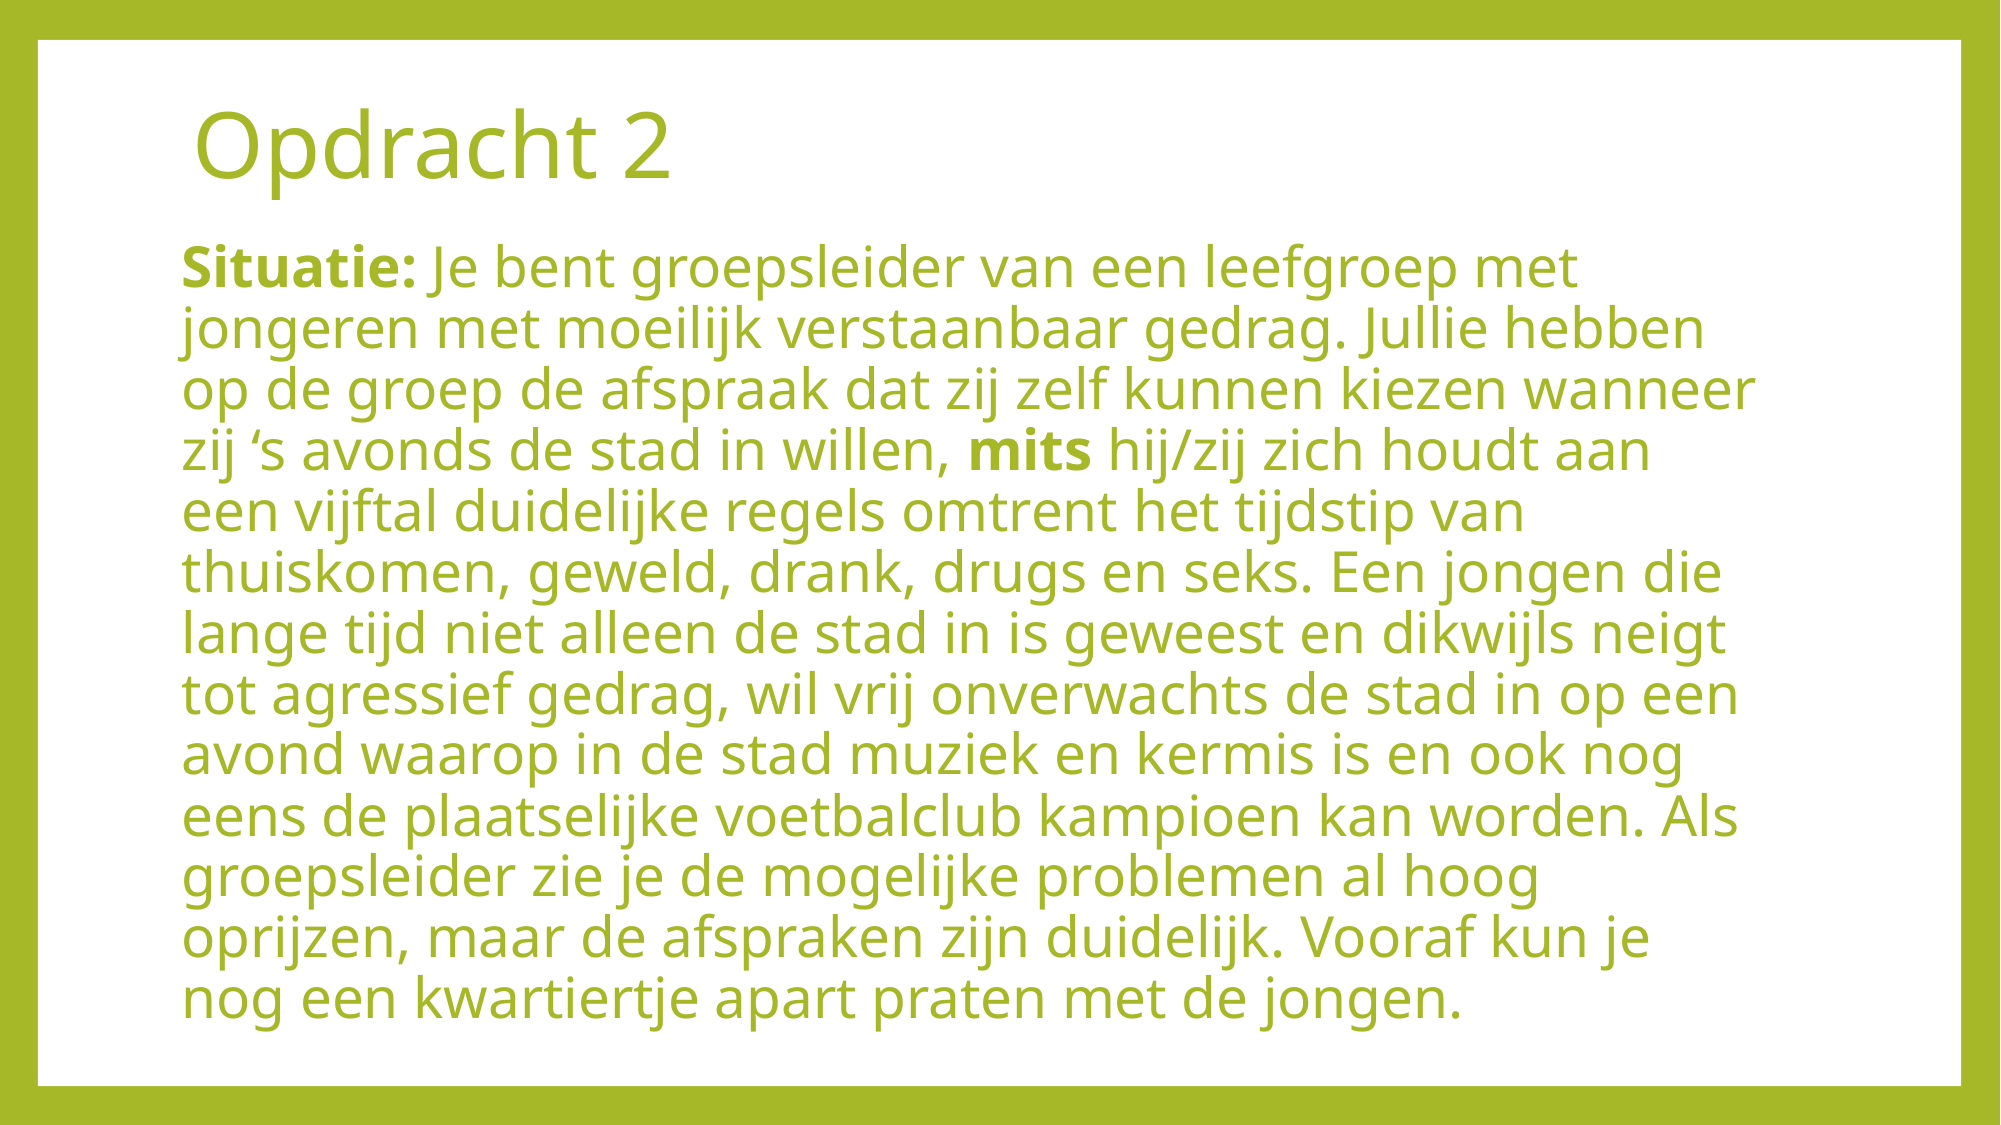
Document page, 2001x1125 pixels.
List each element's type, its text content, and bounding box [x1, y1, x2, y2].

title Opdracht 2 [177, 92, 1798, 315]
list Situatie: Je bent groepsleider van een leefgroep met jongeren met moeilijk verstaanbaar gedrag. Jullie hebben op de groep de afspraak dat zij zelf kunnen kiezen wanneer zij ‘s avonds de stad in willen, mits hij/zij zich houdt aan een vijftal duidelijke regels omtrent het tijdstip van thuiskomen, geweld, drank, drugs en seks. Een jongen die lange tijd niet alleen de stad in is geweest en dikwijls neigt tot agressief gedrag, wil vrij onverwachts de stad in op een avond waarop in de stad muziek en kermis is en ook nog eens de plaatselijke voetbalclub kampioen kan worden. Als groepsleider zie je de mogelijke problemen al hoog oprijzen, maar de afspraken zijn duidelijk. Vooraf kun je nog een kwartiertje apart praten met de jongen. [159, 231, 1779, 1049]
